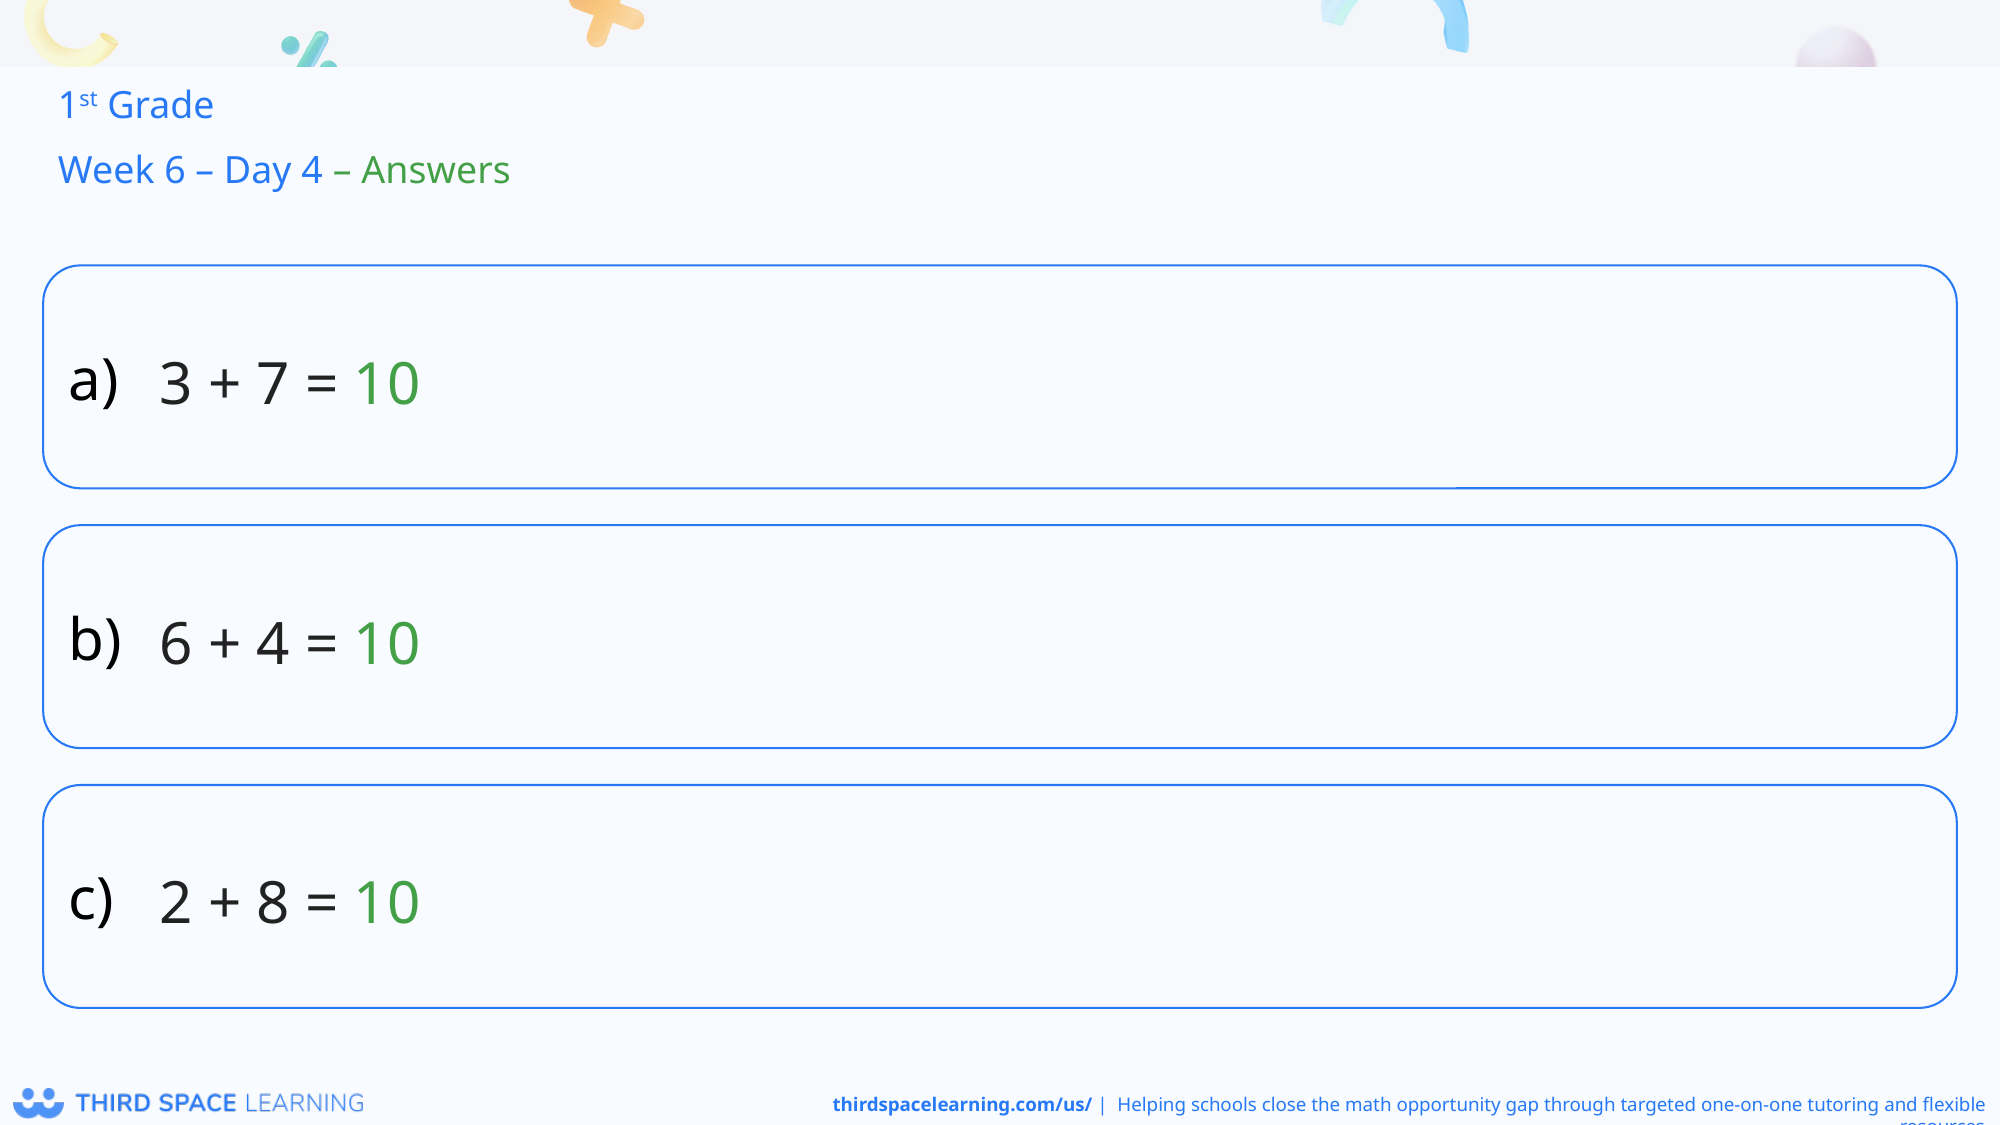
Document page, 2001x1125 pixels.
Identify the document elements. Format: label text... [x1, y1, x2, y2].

picture [0, 0, 2000, 67]
list 3 + 7 = 10 [144, 288, 1922, 474]
list 2 + 8 = 10 [144, 807, 1922, 994]
picture [13, 1088, 365, 1119]
list 6 + 4 = 10 [144, 548, 1922, 734]
text_box 1st Grade Week 6 – Day 4 – Answers [43, 73, 705, 212]
